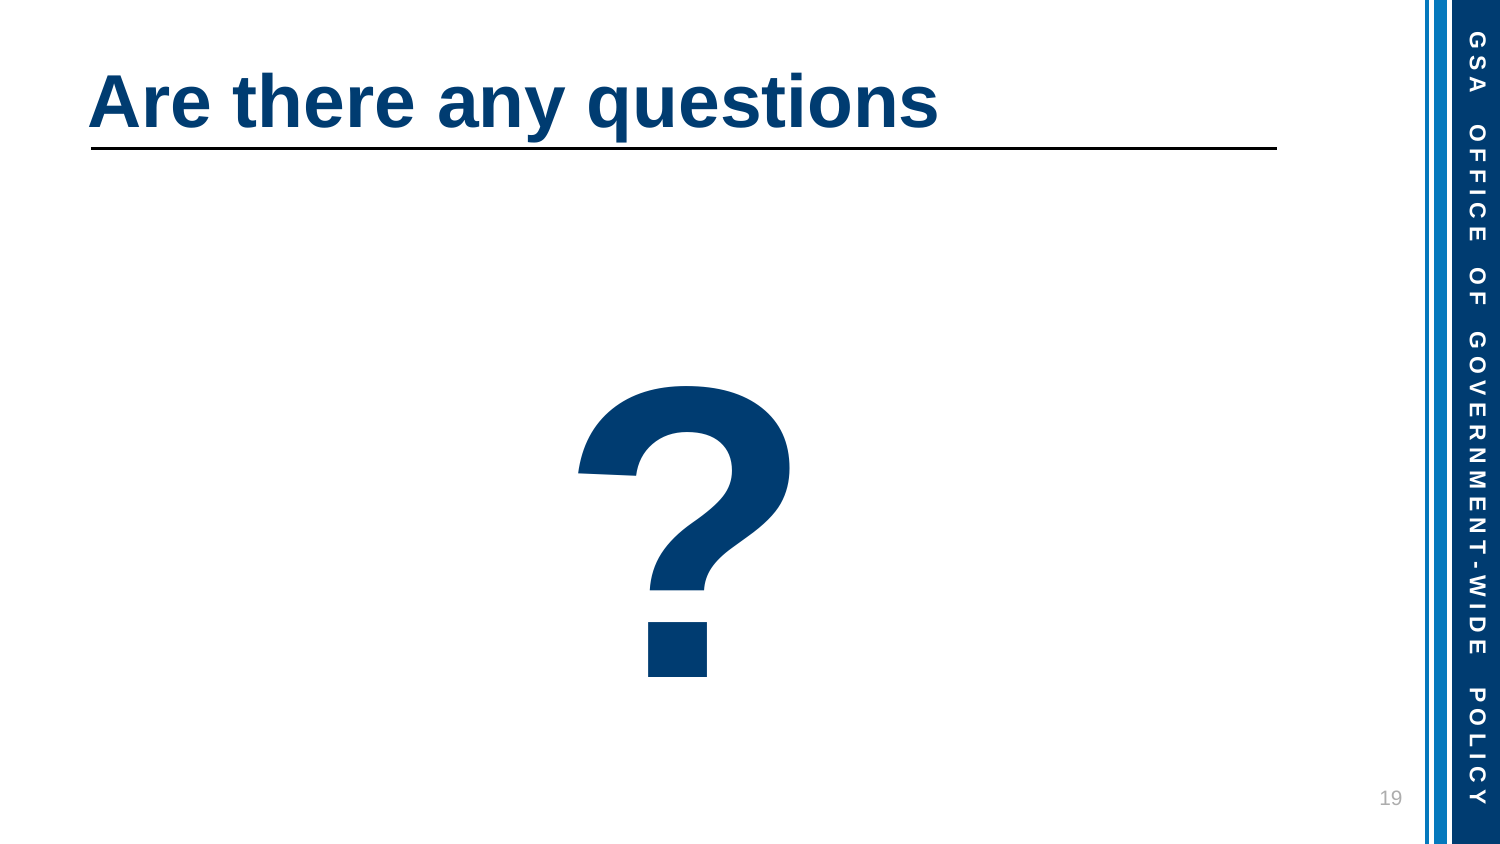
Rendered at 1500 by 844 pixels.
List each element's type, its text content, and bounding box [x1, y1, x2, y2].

title Are there any questions [72, 12, 1390, 158]
list ? [58, 263, 1314, 759]
slide_number 19 [1327, 764, 1418, 830]
